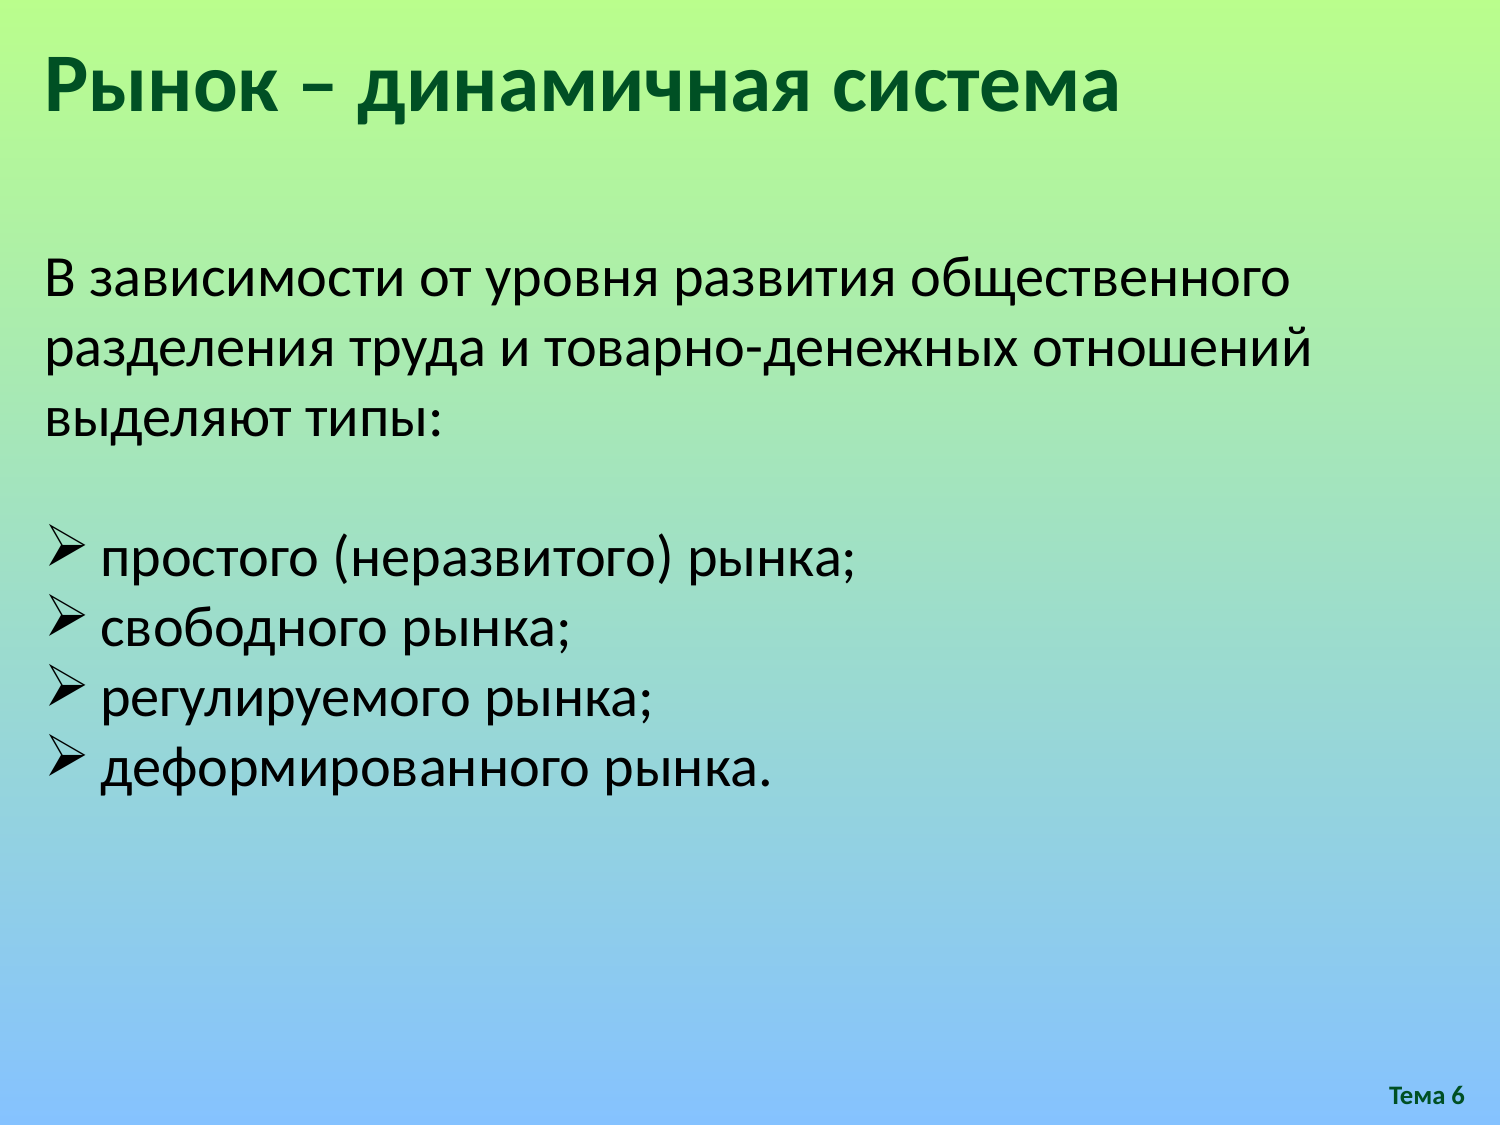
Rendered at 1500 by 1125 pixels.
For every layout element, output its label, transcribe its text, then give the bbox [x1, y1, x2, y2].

text_box В зависимости от уровня развития общественного разделения труда и товарно-денежных отношений выделяют типы: простого (неразвитого) рынка; свободного рынка; регулируемого рынка; деформированного рынка. [29, 160, 1447, 1056]
text_box Тема 6 [1374, 1070, 1495, 1118]
text_box Рынок – динамичная система [29, 21, 1435, 136]
